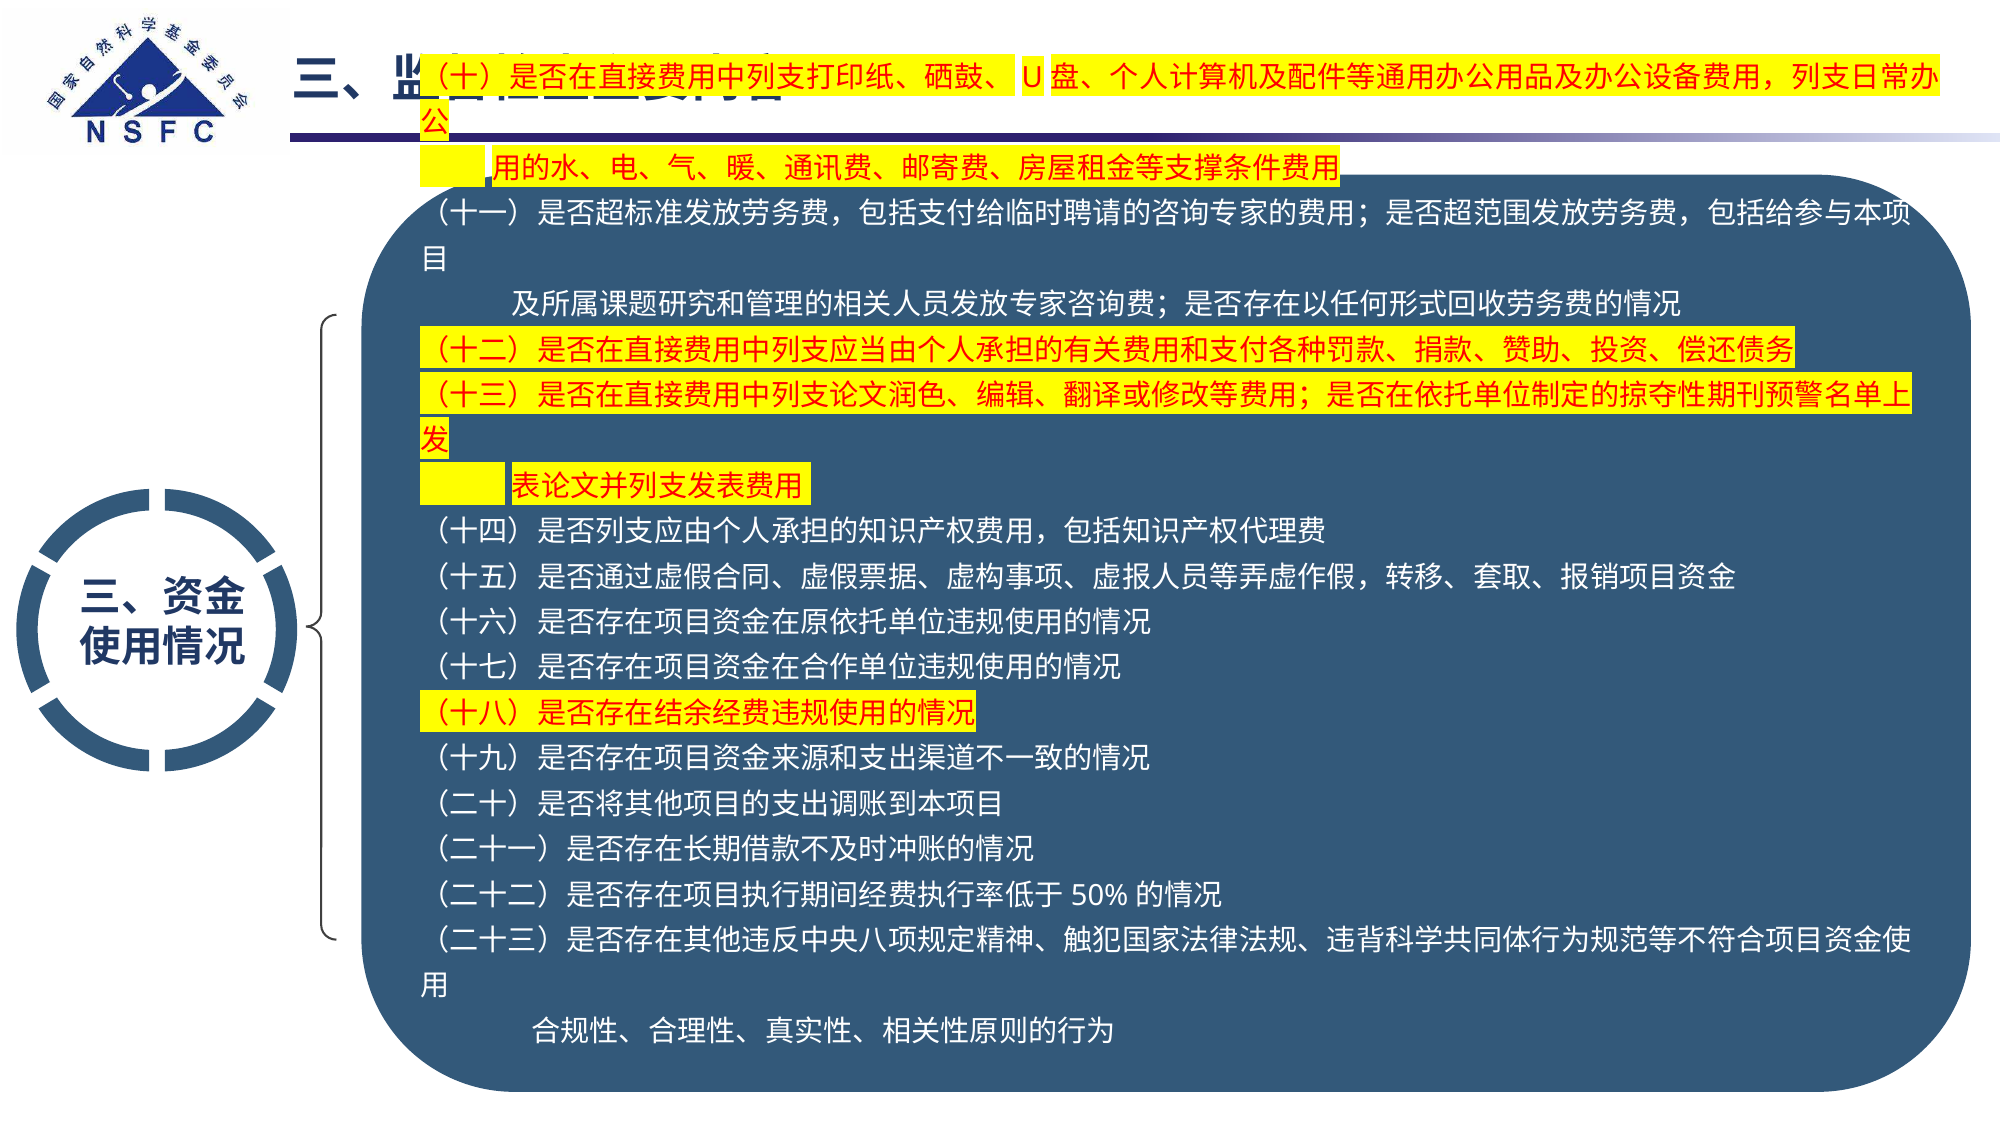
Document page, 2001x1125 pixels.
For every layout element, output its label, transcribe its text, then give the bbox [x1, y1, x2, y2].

picture [2, 8, 290, 155]
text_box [0, 488, 314, 772]
text_box （十）是否在直接费用中列支打印纸、硒鼓、U盘、个人计算机及配件等通用办公用品及办公设备费用，列支日常办公 用的水、电、气、暖、通讯费、邮寄费、房屋租金等支撑条件费用 （十一）是否超标准发放劳务费，包括支付给临时聘请的咨询专家的费用；是否超范围发放劳务费，包括给参与本项目 及所属课题研究和管理的相关人员发放专家咨询费；是否存在以任何形式回收劳务费的情况 （十二）是否在直接费用中列支应当由个人承担的有关费用和支付各种罚款、捐款、赞助、投资、偿还债务 （十三）是否在直接费用中列支论文润色、编辑、翻译或修改等费用；是否在依托单位制定的掠夺性期刊预警名单上发 表论文并列支发表费用 （十四）是否列支应由个人承担的知识产权费用，包括知识产权代理费 （十五）是否通过虚假合同、虚假票据、虚构事项、虚报人员等弄虚作假，转移、套取、报销项目资金 （十六）是否存在项目资金在原依托单位违规使用的情况 （十七）是否存在项目资金在合作单位违规使用的情况 （十八）是否存在结余经费违规使用的情况 （十九）是否存在项目资金来源和支出渠道不一致的情况 （二十）是否将其他项目的支出调账到本项目 （二十一）是否存在长期借款不及时冲账的情况 （二十二）是否存在项目执行期间经费执行率低于50%的情况 （二十三）是否存在其他违反中央八项规定精神、触犯国家法律法规、违背科学共同体行为规范等不符合项目资金使用 合规性、合理性、真实性、相关性原则的行为 [360, 173, 1972, 1093]
text_box [314, 314, 337, 940]
text_box 三、监督检查主要内容 [276, 39, 1277, 114]
